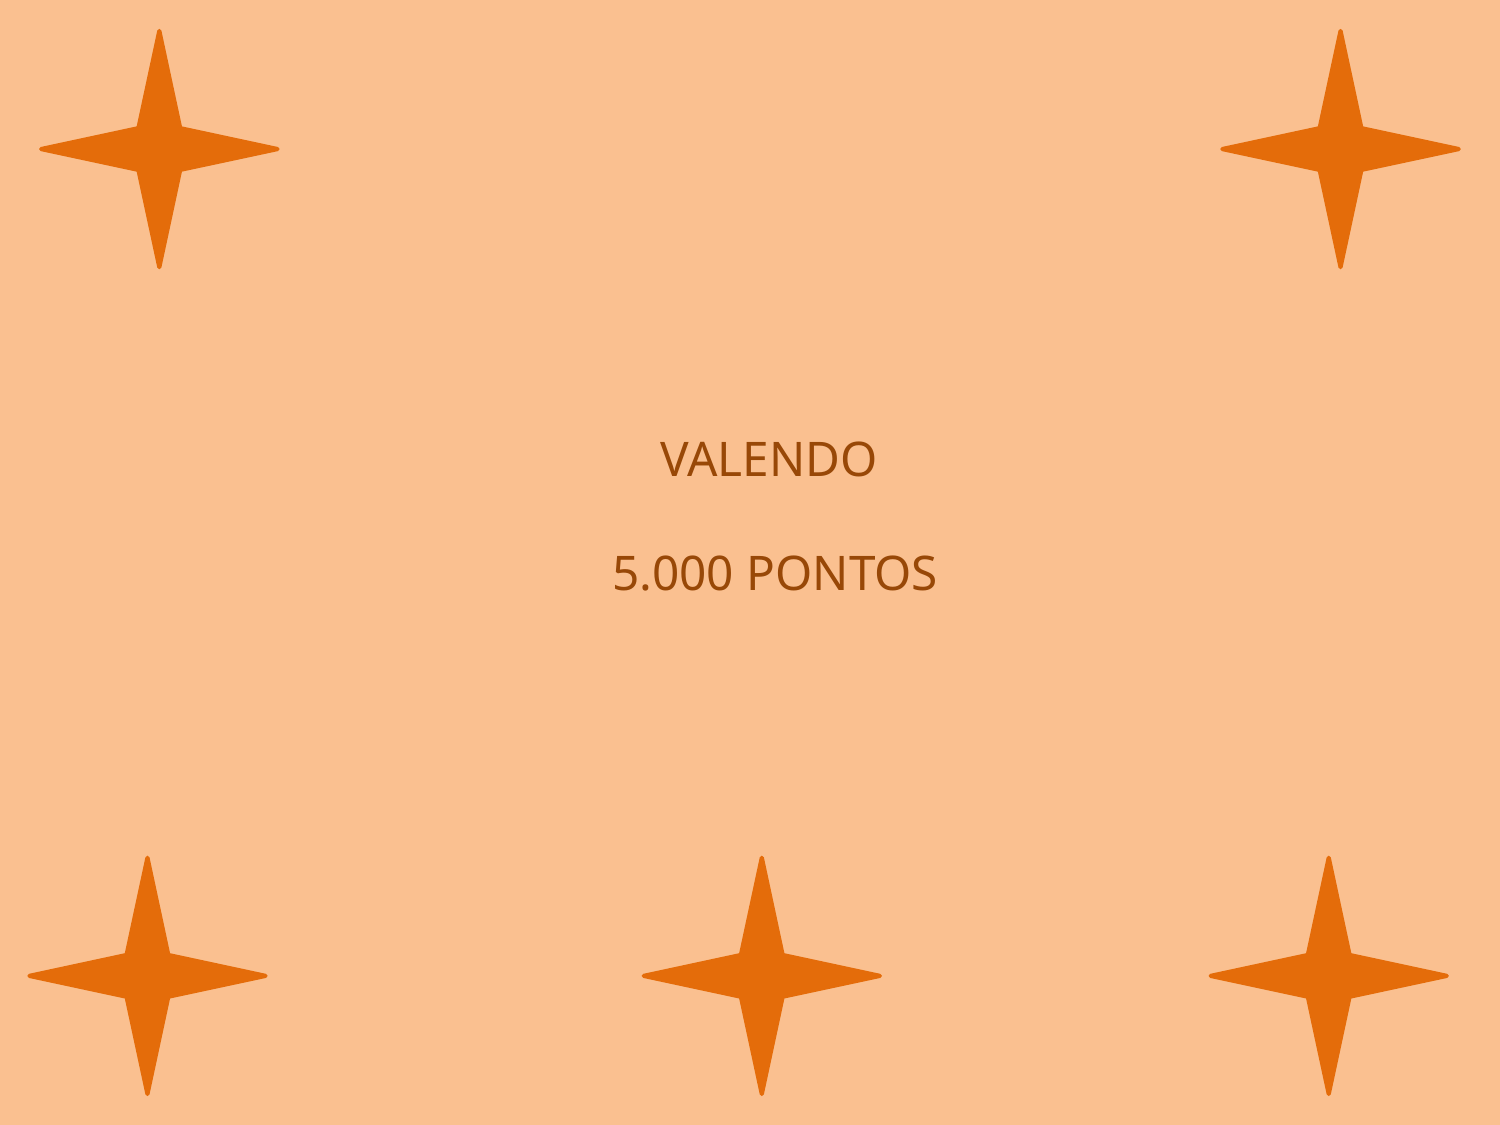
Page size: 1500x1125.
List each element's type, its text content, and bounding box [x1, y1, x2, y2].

title VALENDO 5.000 PONTOS [100, 420, 1451, 609]
text_box [39, 28, 280, 270]
text_box [1220, 28, 1461, 270]
text_box [27, 855, 268, 1097]
text_box [1208, 855, 1449, 1097]
text_box [641, 855, 883, 1097]
